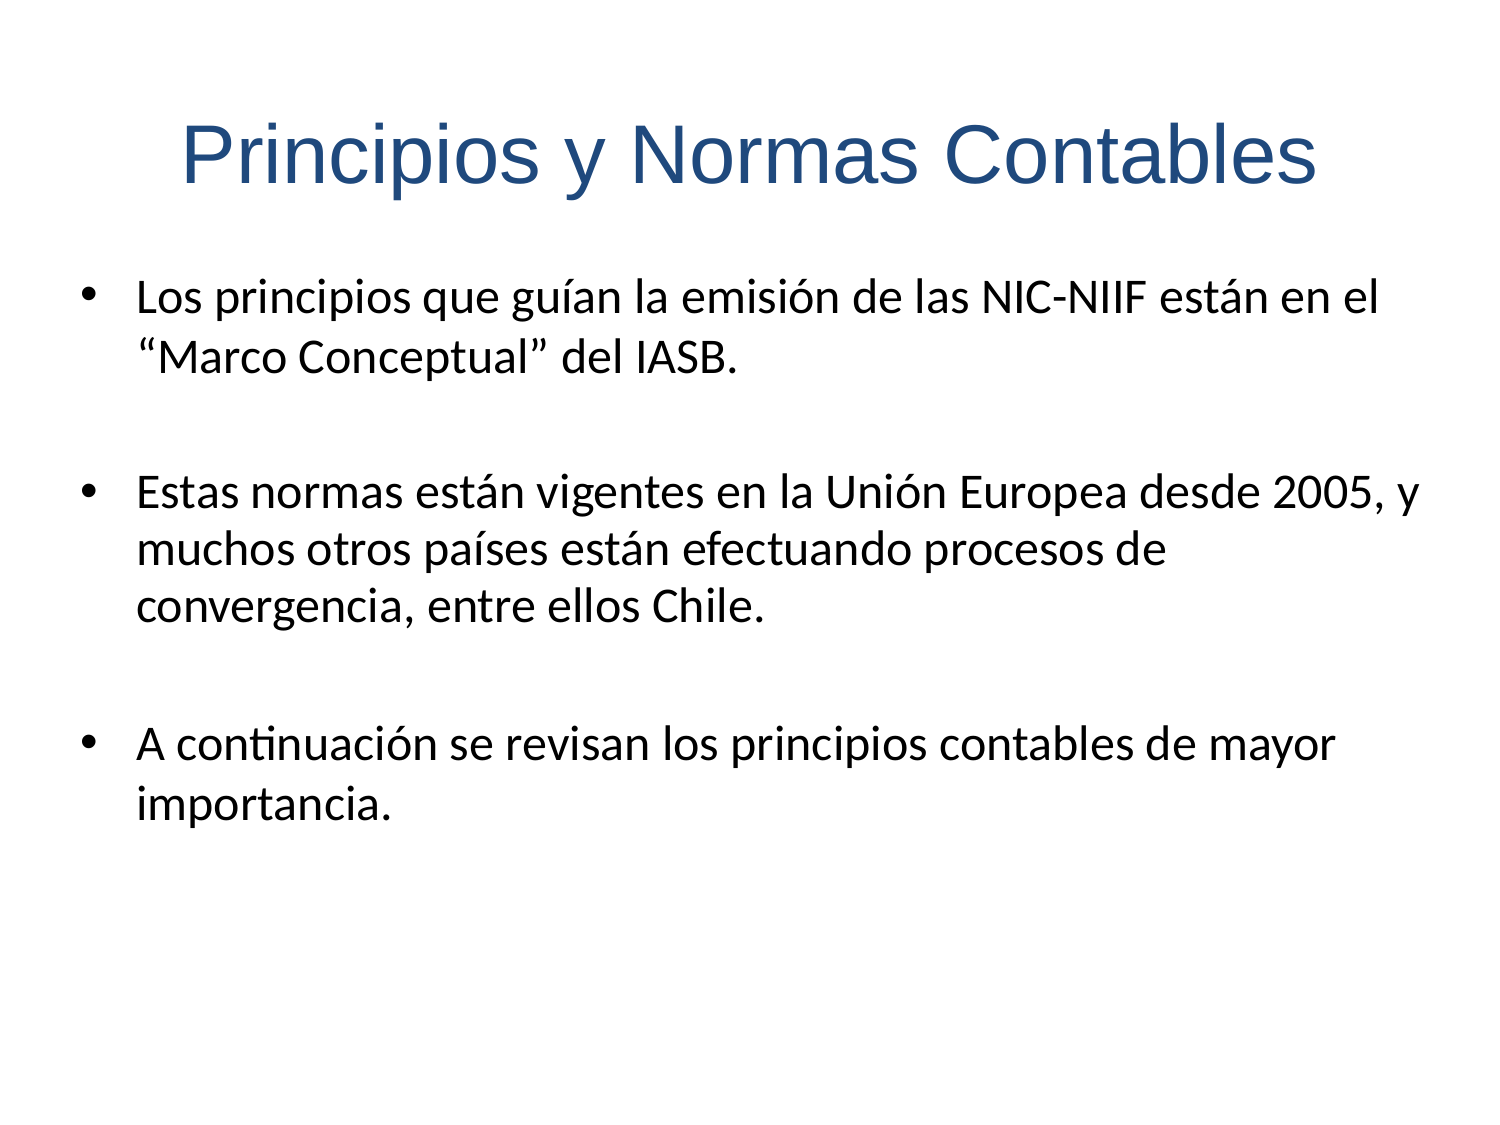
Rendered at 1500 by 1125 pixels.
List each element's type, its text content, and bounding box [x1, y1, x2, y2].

text_box Principios y Normas Contables [74, 78, 1425, 222]
list Los principios que guían la emisión de las NIC-NIIF están en el “Marco Conceptual” del IASB. Estas normas están vigentes en la Unión Europea desde 2005, y muchos otros países están efectuando procesos de convergencia, entre ellos Chile. A continuación se revisan los principios contables de mayor importancia. [64, 255, 1447, 1071]
